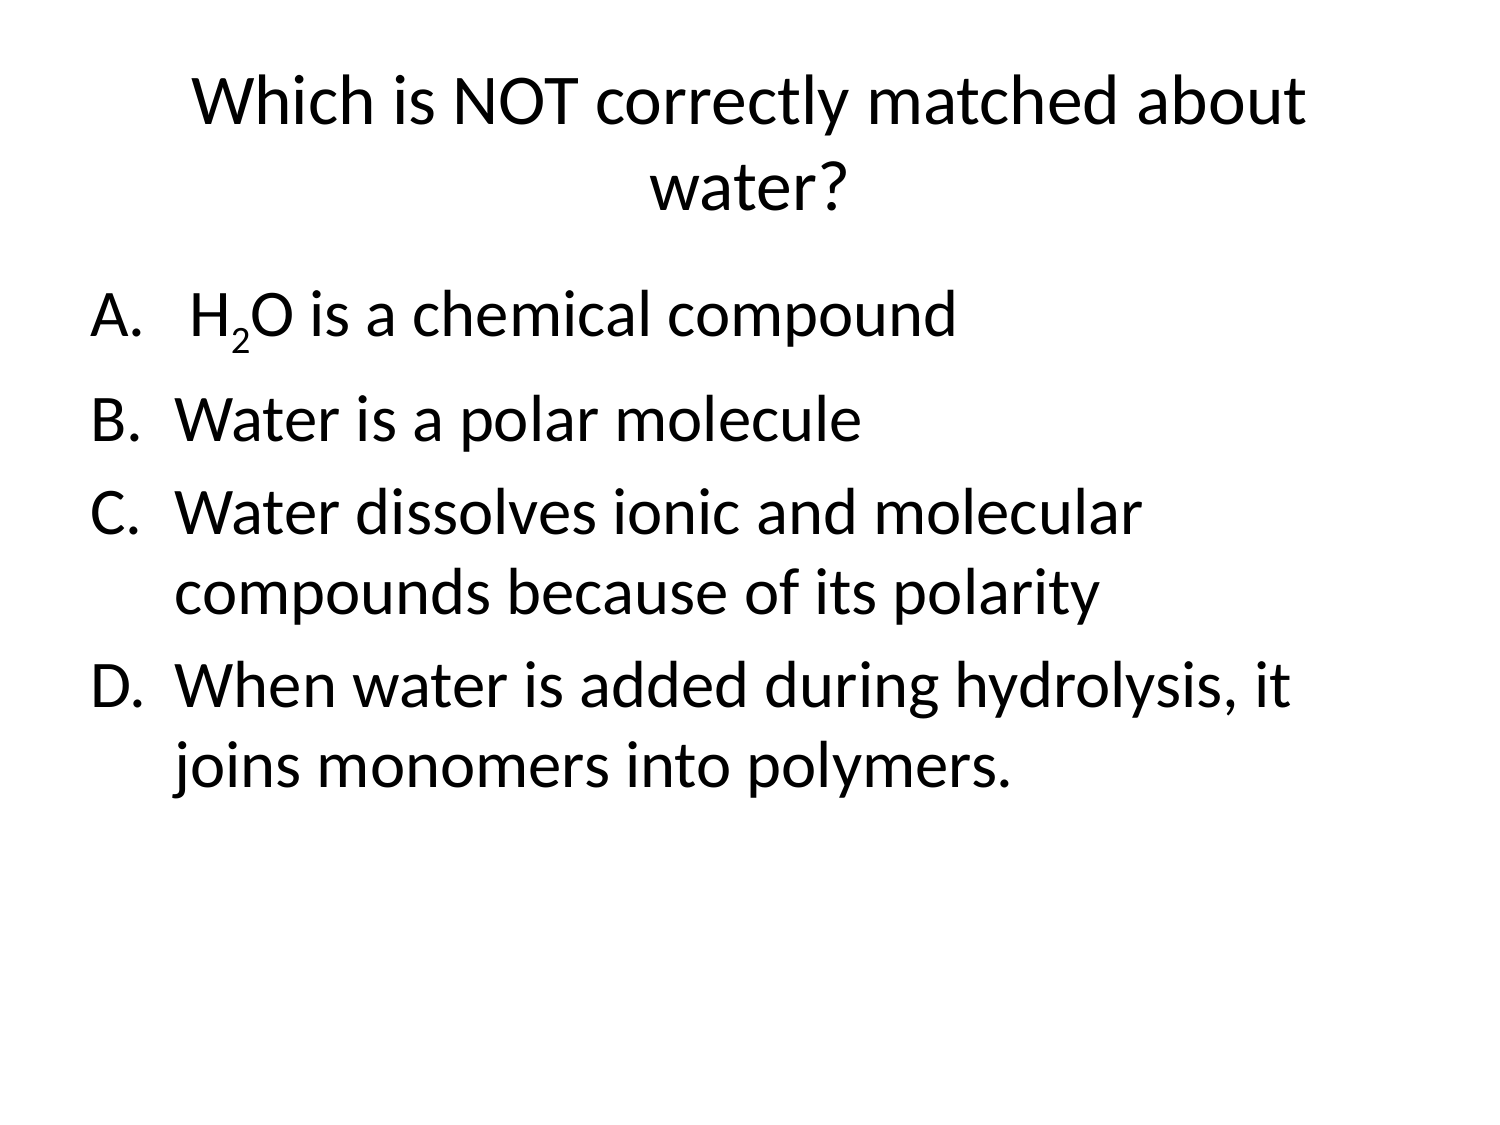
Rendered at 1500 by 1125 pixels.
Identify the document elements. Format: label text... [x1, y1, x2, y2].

title Which is NOT correctly matched about water? [75, 45, 1425, 233]
list H2O is a chemical compound Water is a polar molecule Water dissolves ionic and molecular compounds because of its polarity When water is added during hydrolysis, it joins monomers into polymers. [75, 262, 1425, 1005]
